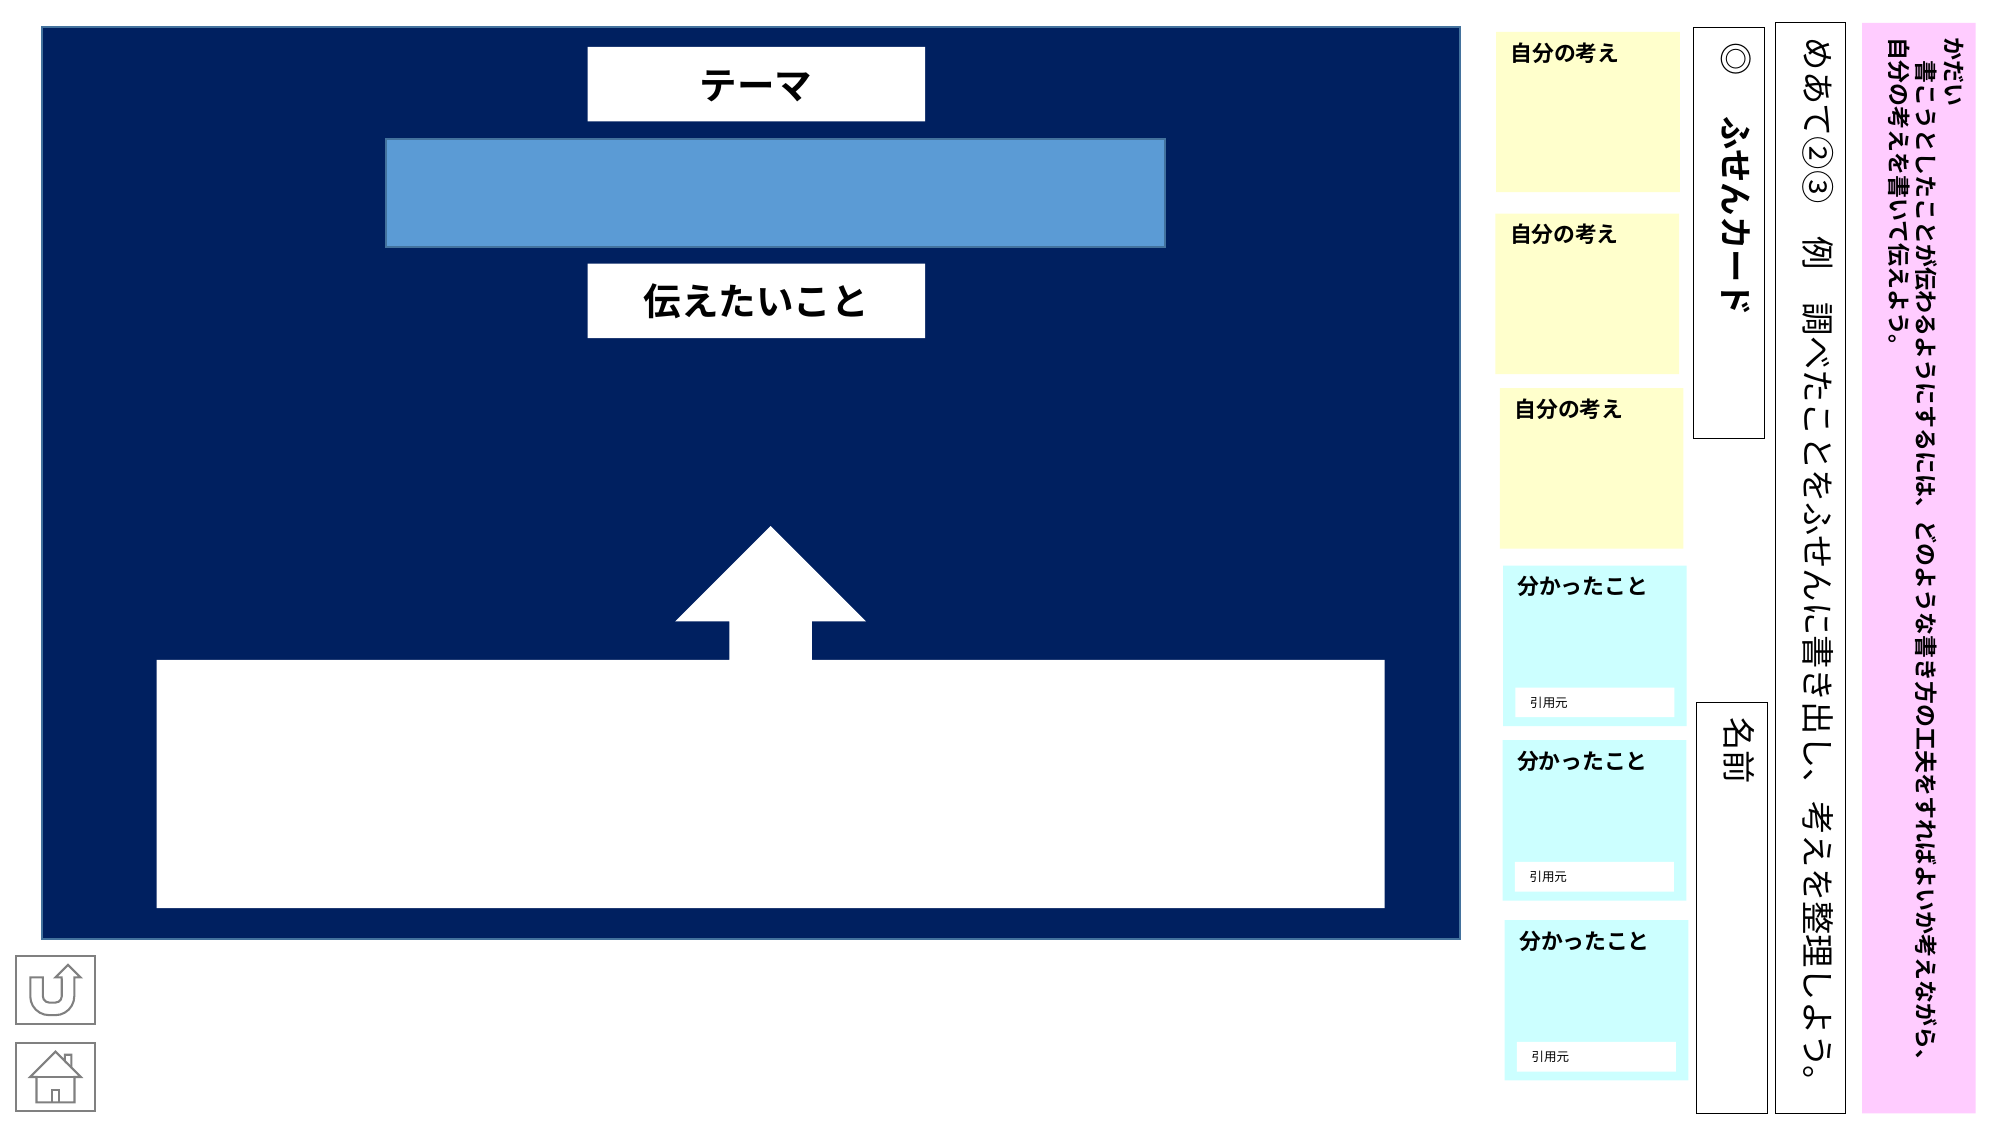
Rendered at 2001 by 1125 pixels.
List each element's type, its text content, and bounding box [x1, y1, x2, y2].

text_box 名前 [1696, 702, 1768, 1114]
text_box めあて②③ 例 調べたことをふせんに書き出し、考えを整理しよう。 [1775, 22, 1846, 1114]
text_box かだい 書こうとしたことが伝わるようにするには、どのような書き方の工夫をすればよいか考えながら、 自分の考えを書いて伝えよう。 [1862, 22, 1976, 1114]
text_box ◎ ふせんカード [1693, 27, 1765, 439]
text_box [1502, 740, 1687, 901]
text_box 自分の考え [1495, 31, 1681, 193]
text_box 自分の考え [1499, 387, 1685, 550]
text_box [15, 955, 96, 1025]
text_box [15, 1042, 96, 1112]
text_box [41, 27, 1461, 940]
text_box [1502, 565, 1687, 727]
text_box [1504, 920, 1689, 1081]
text_box 自分の考え [1494, 213, 1680, 375]
